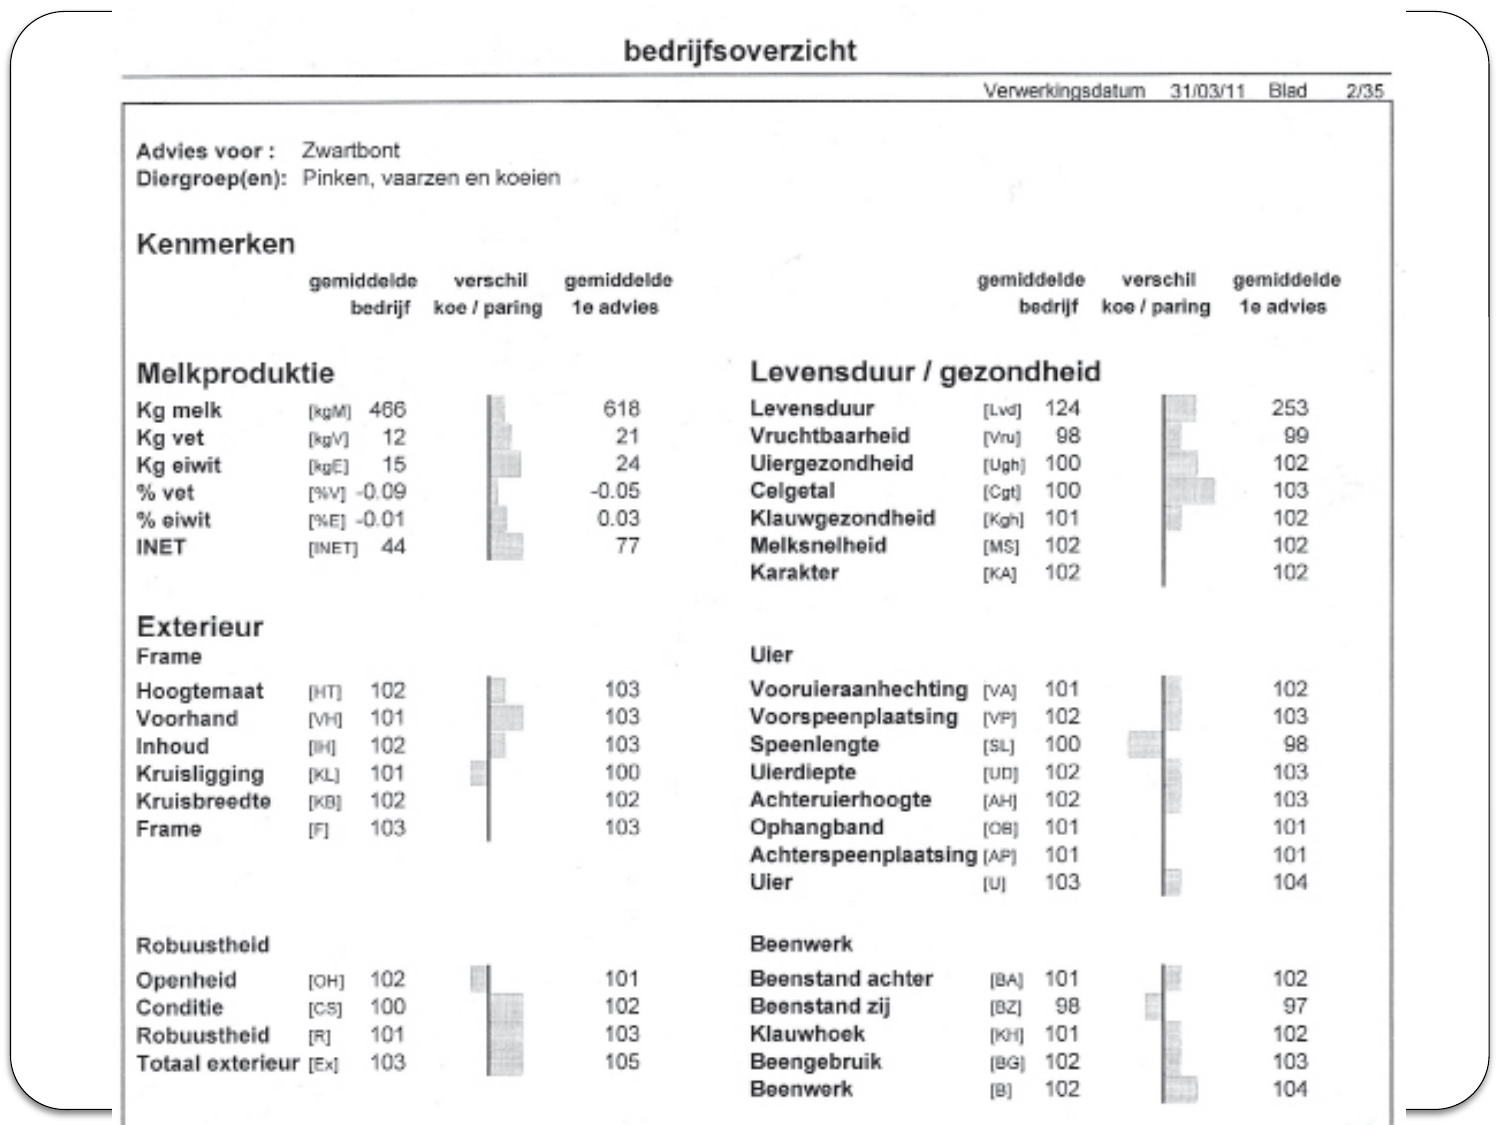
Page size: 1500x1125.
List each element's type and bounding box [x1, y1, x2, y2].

picture [111, 4, 1406, 1125]
